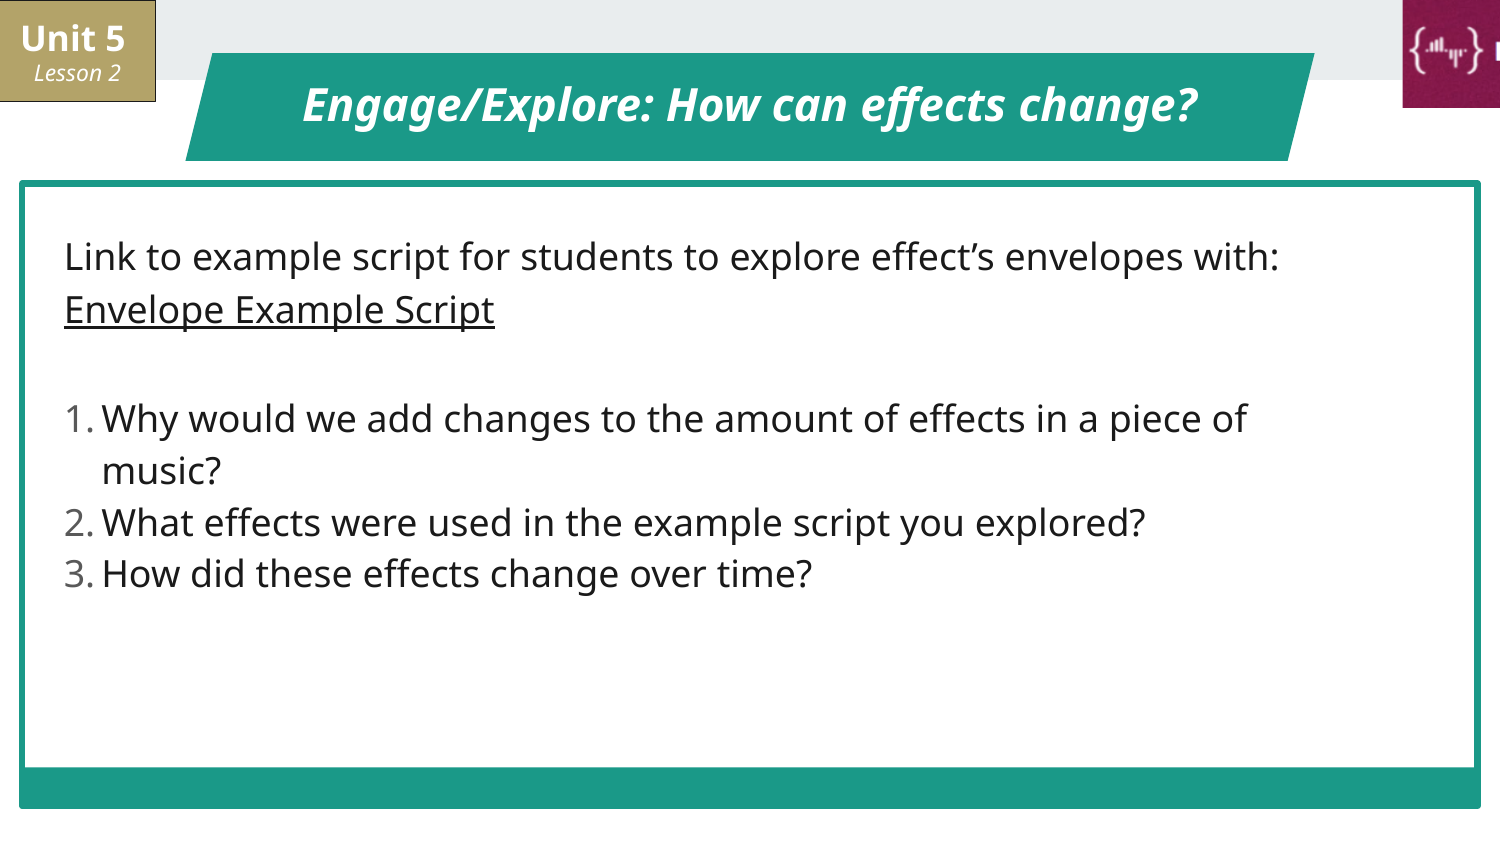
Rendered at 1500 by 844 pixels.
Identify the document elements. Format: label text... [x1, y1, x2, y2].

text_box [185, 53, 1315, 161]
picture [25, 186, 1475, 804]
text_box Unit 5 Lesson 2 [0, 0, 156, 102]
title Engage/Explore: How can effects change? [221, 60, 1279, 155]
picture [1402, 0, 1500, 108]
